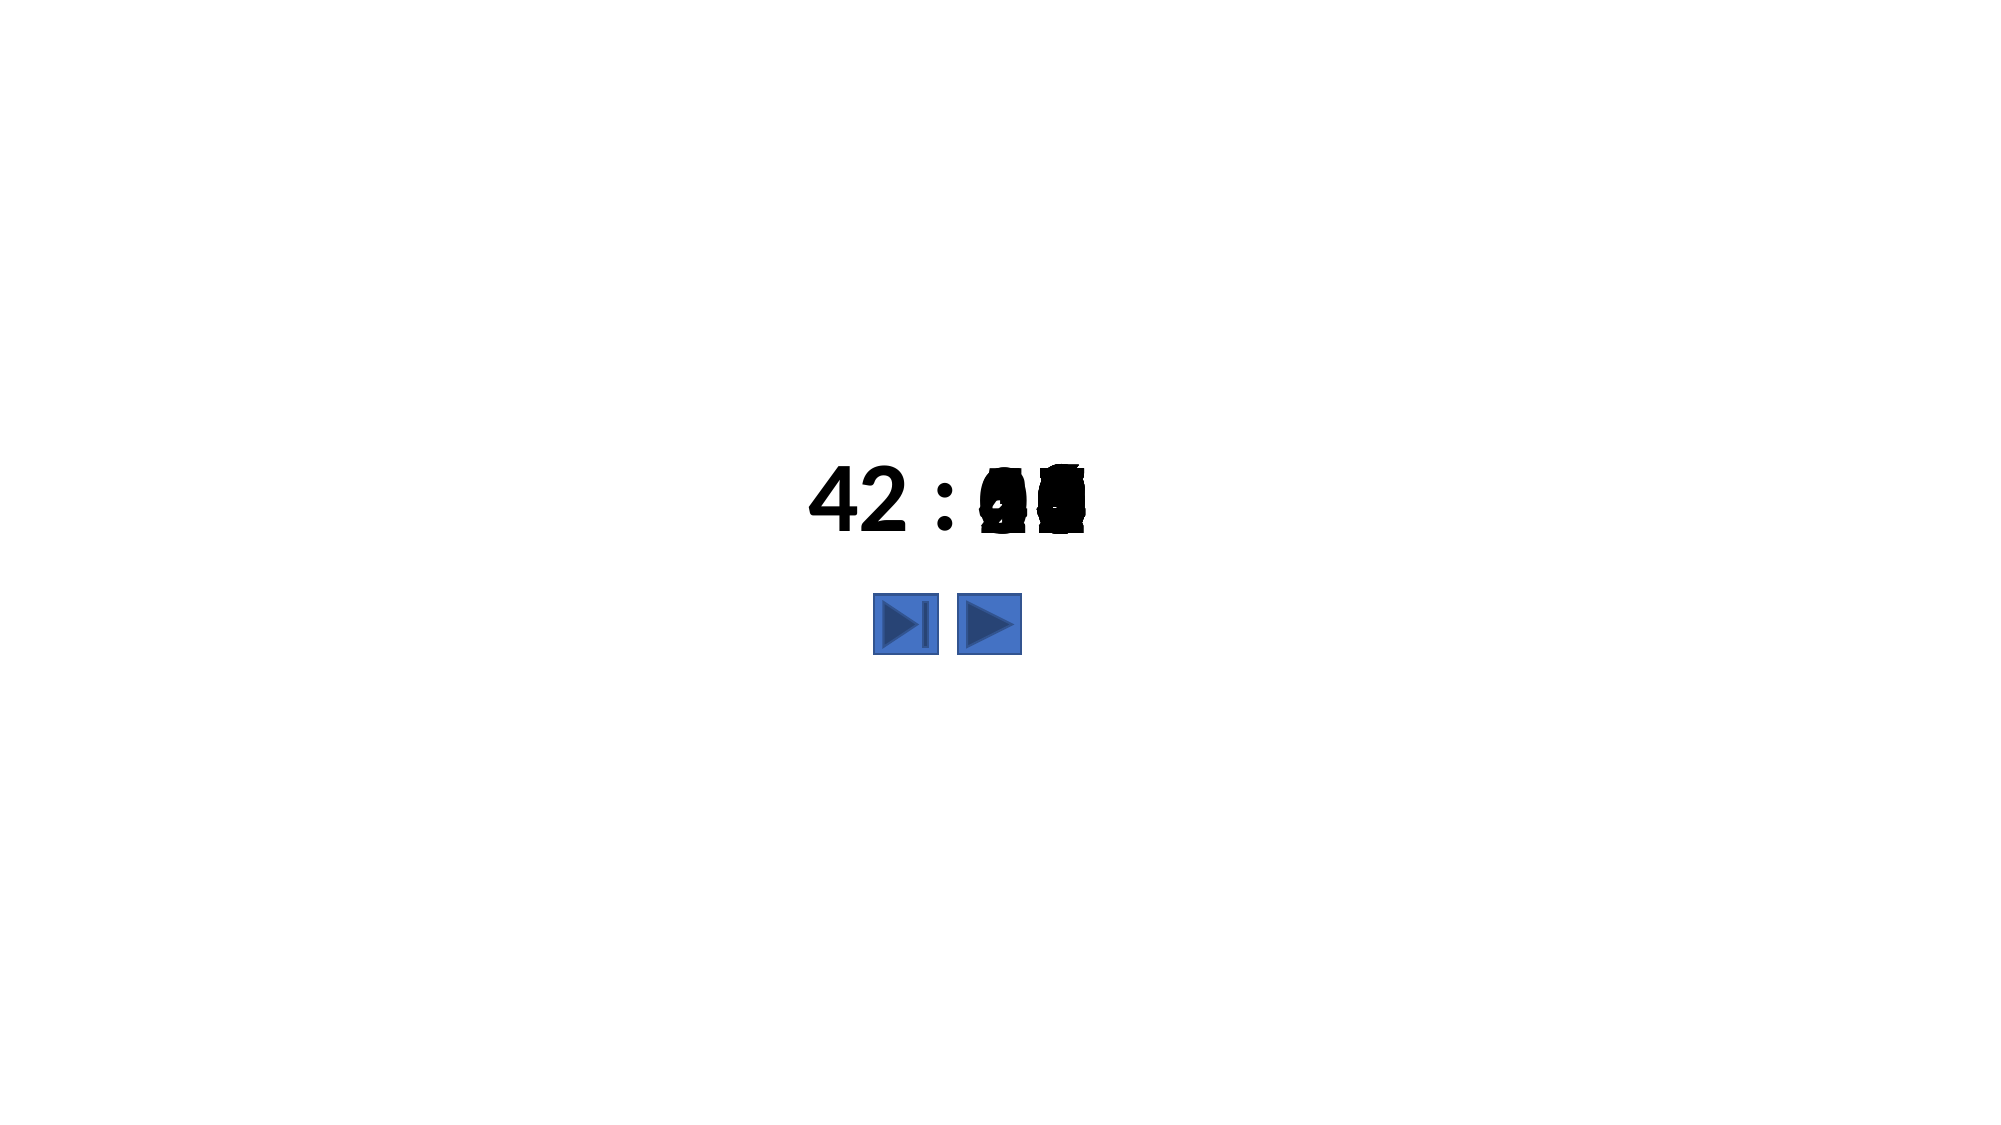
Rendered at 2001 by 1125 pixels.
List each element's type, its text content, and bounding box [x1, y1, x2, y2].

slide_number 41 [784, 461, 925, 522]
